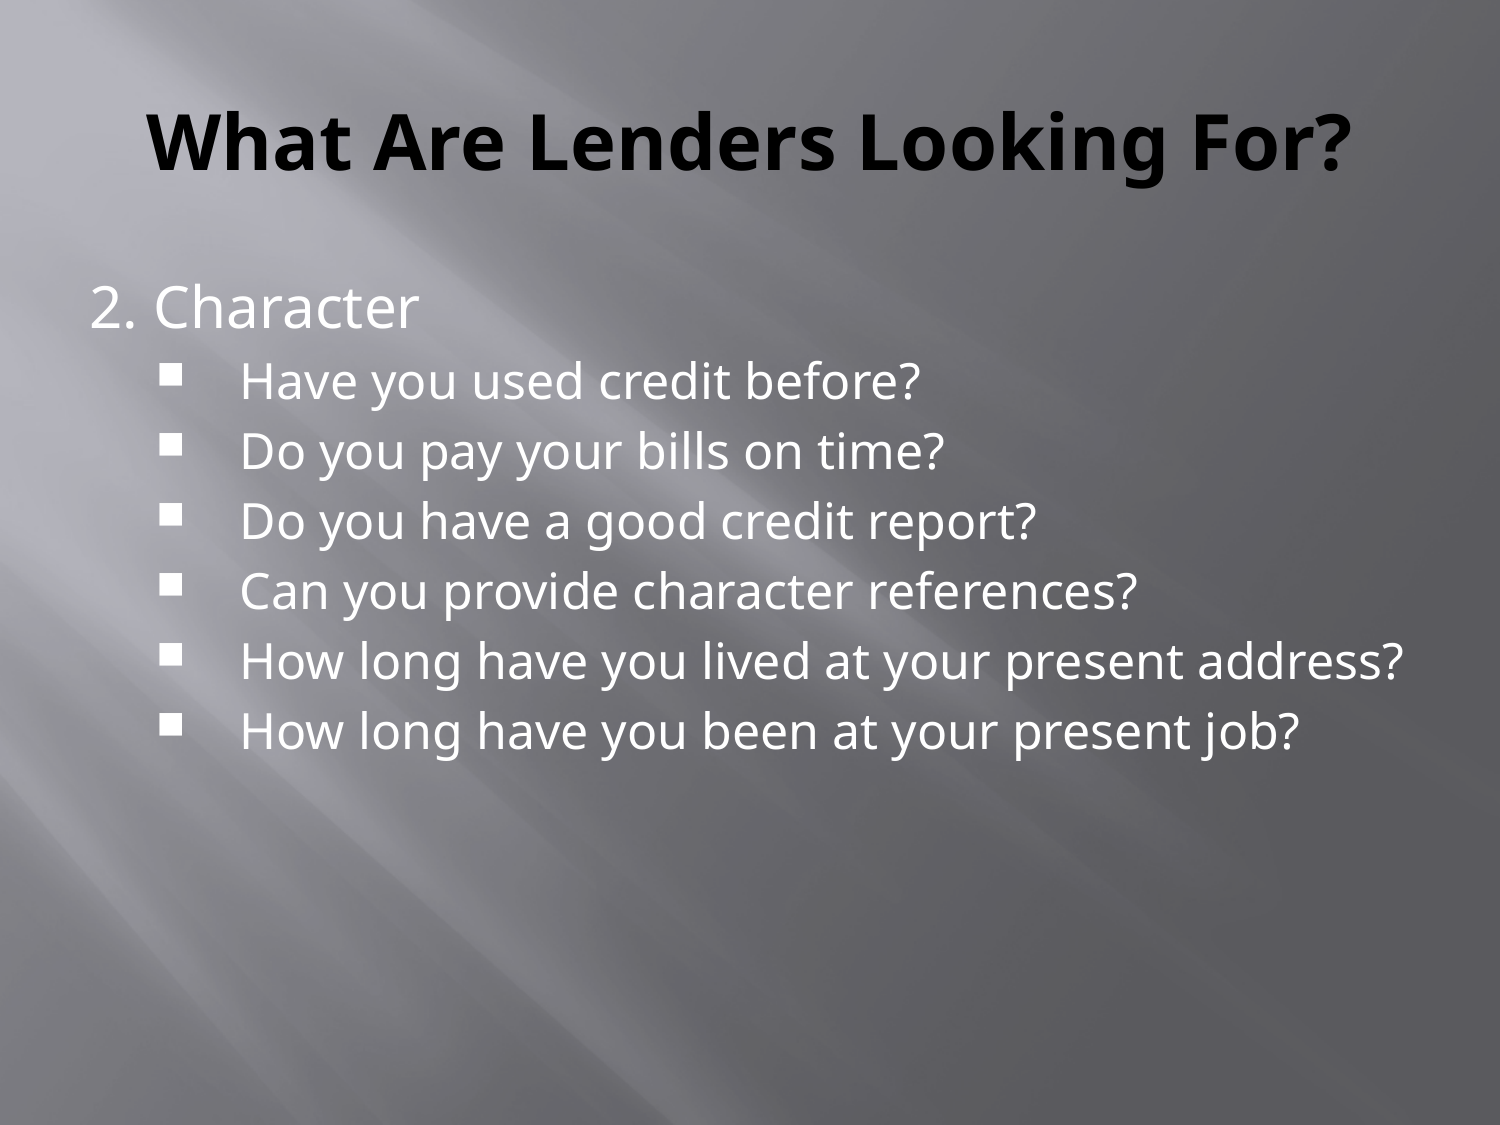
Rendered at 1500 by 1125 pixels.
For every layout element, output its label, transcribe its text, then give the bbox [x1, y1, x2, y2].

list 2. Character Have you used credit before? Do you pay your bills on time? Do you have a good credit report? Can you provide character references? How long have you lived at your present address? How long have you been at your present job? [75, 262, 1425, 1035]
title What Are Lenders Looking For? [75, 45, 1425, 233]
